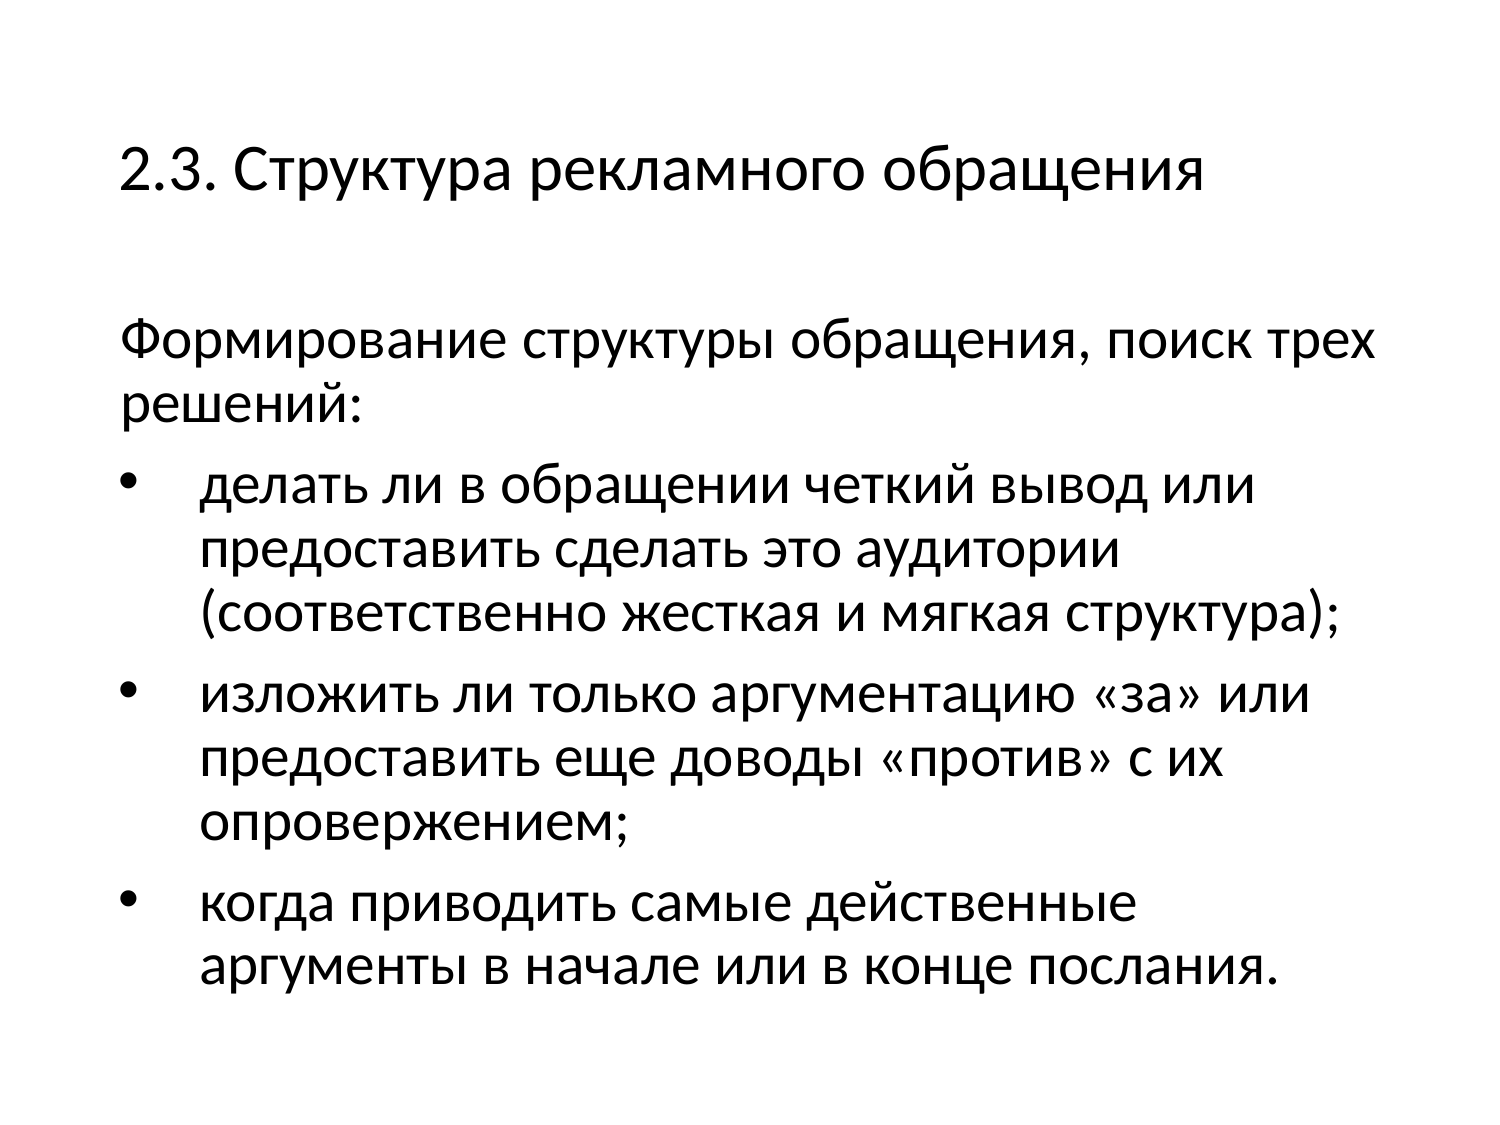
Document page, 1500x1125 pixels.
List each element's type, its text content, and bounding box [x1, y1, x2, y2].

list Формирование структуры обращения, поиск трех решений: делать ли в обращении четкий вывод или предоставить сделать это аудитории (соответственно жесткая и мягкая структура); изложить ли только аргументацию «за» или предоставить еще доводы «против» с их опровержением; когда приводить самые действенные аргументы в начале или в конце послания. [103, 299, 1397, 1014]
title 2.3. Структура рекламного обращения [103, 59, 1397, 278]
